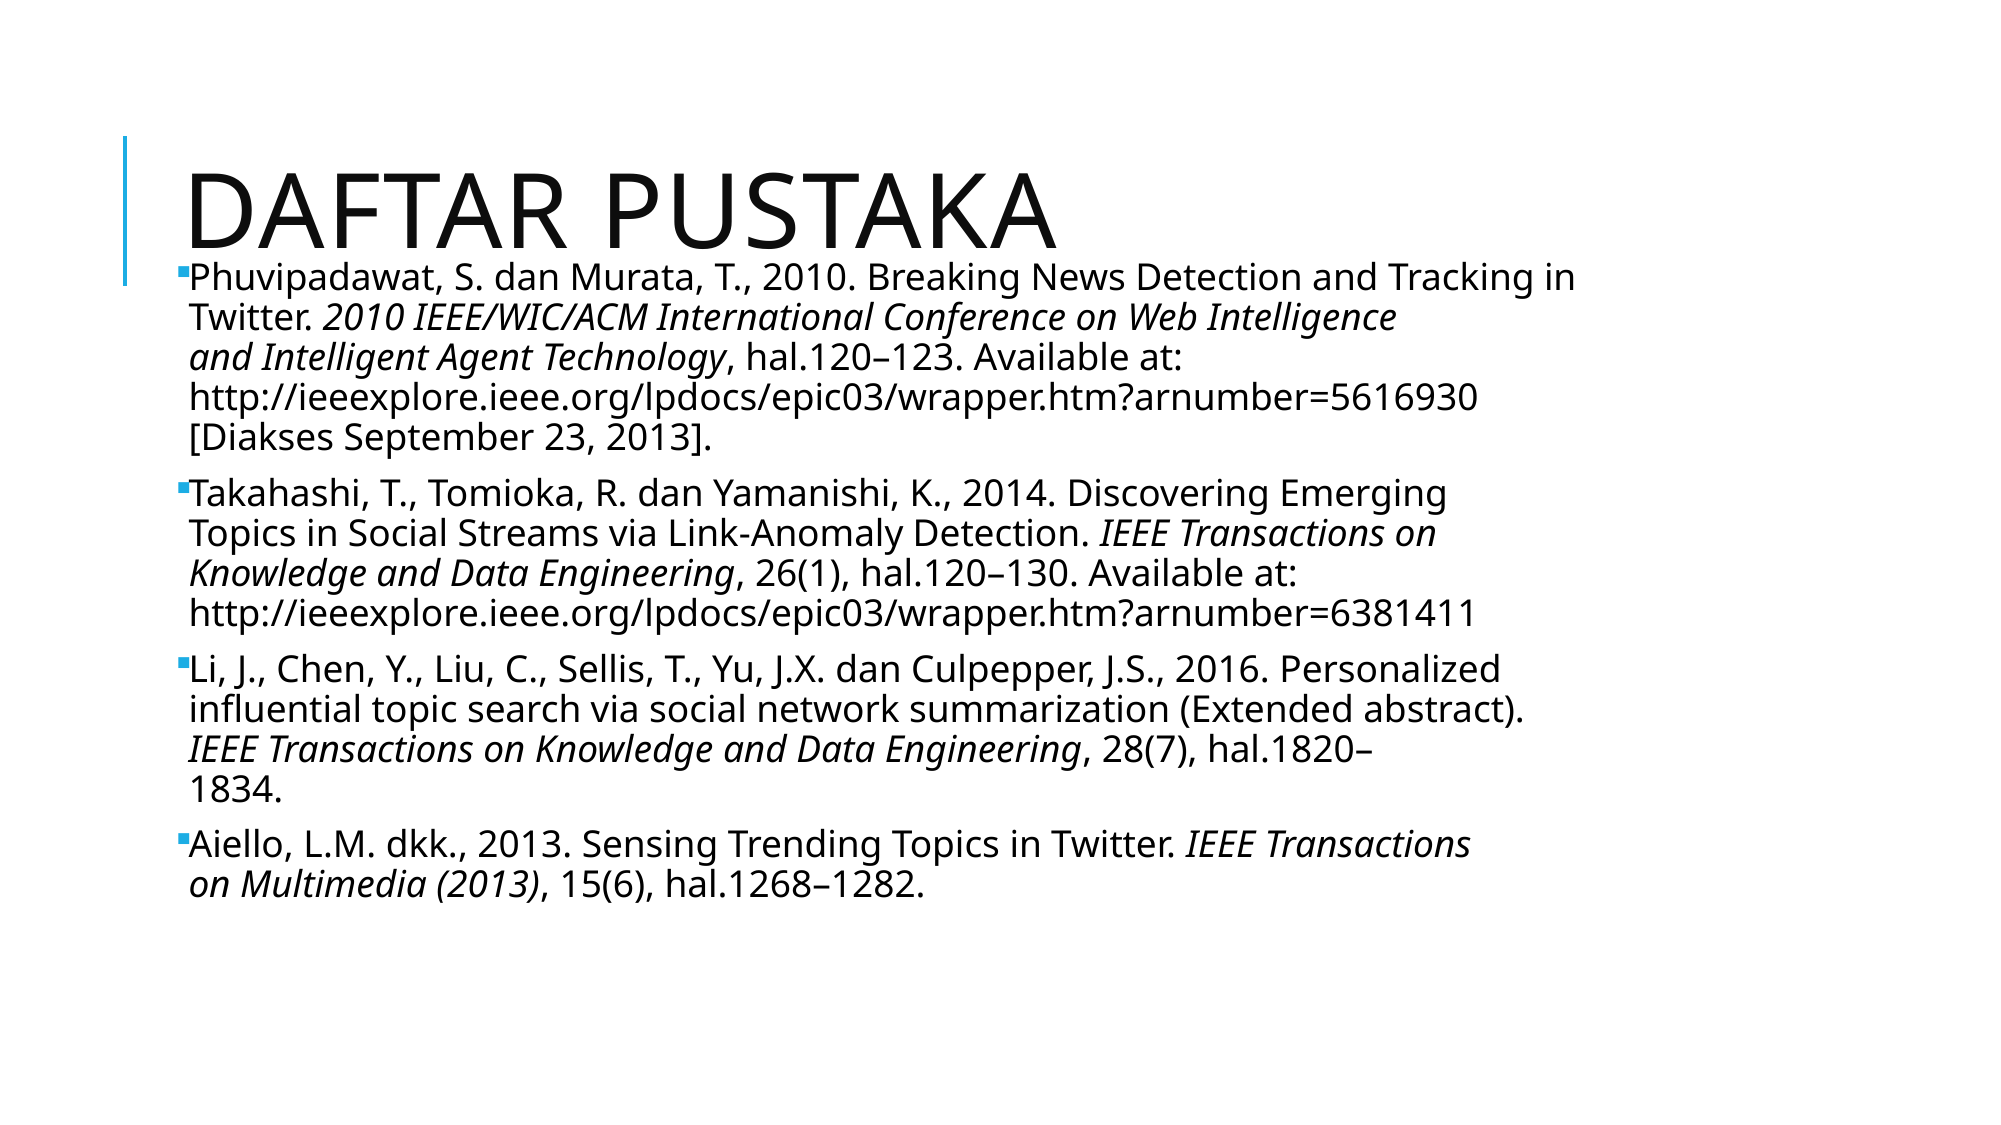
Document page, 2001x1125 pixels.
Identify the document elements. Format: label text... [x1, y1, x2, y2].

list Phuvipadawat, S. dan Murata, T., 2010. Breaking News Detection and Tracking in Twitter. 2010 IEEE/WIC/ACM International Conference on Web Intelligence and Intelligent Agent Technology, hal.120–123. Available at: http://ieeexplore.ieee.org/lpdocs/epic03/wrapper.htm?arnumber=5616930 [Diakses September 23, 2013]. Takahashi, T., Tomioka, R. dan Yamanishi, K., 2014. Discovering Emerging Topics in Social Streams via Link-Anomaly Detection. IEEE Transactions on Knowledge and Data Engineering, 26(1), hal.120–130. Available at: http://ieeexplore.ieee.org/lpdocs/epic03/wrapper.htm?arnumber=6381411 Li, J., Chen, Y., Liu, C., Sellis, T., Yu, J.X. dan Culpepper, J.S., 2016. Personalized influential topic search via social network summarization (Extended abstract). IEEE Transactions on Knowledge and Data Engineering, 28(7), hal.1820– 1834. Aiello, L.M. dkk., 2013. Sensing Trending Topics in Twitter. IEEE Transactions on Multimedia (2013), 15(6), hal.1268–1282. [168, 251, 1763, 1035]
title DAFTAR PUSTAKA [168, 96, 1763, 251]
